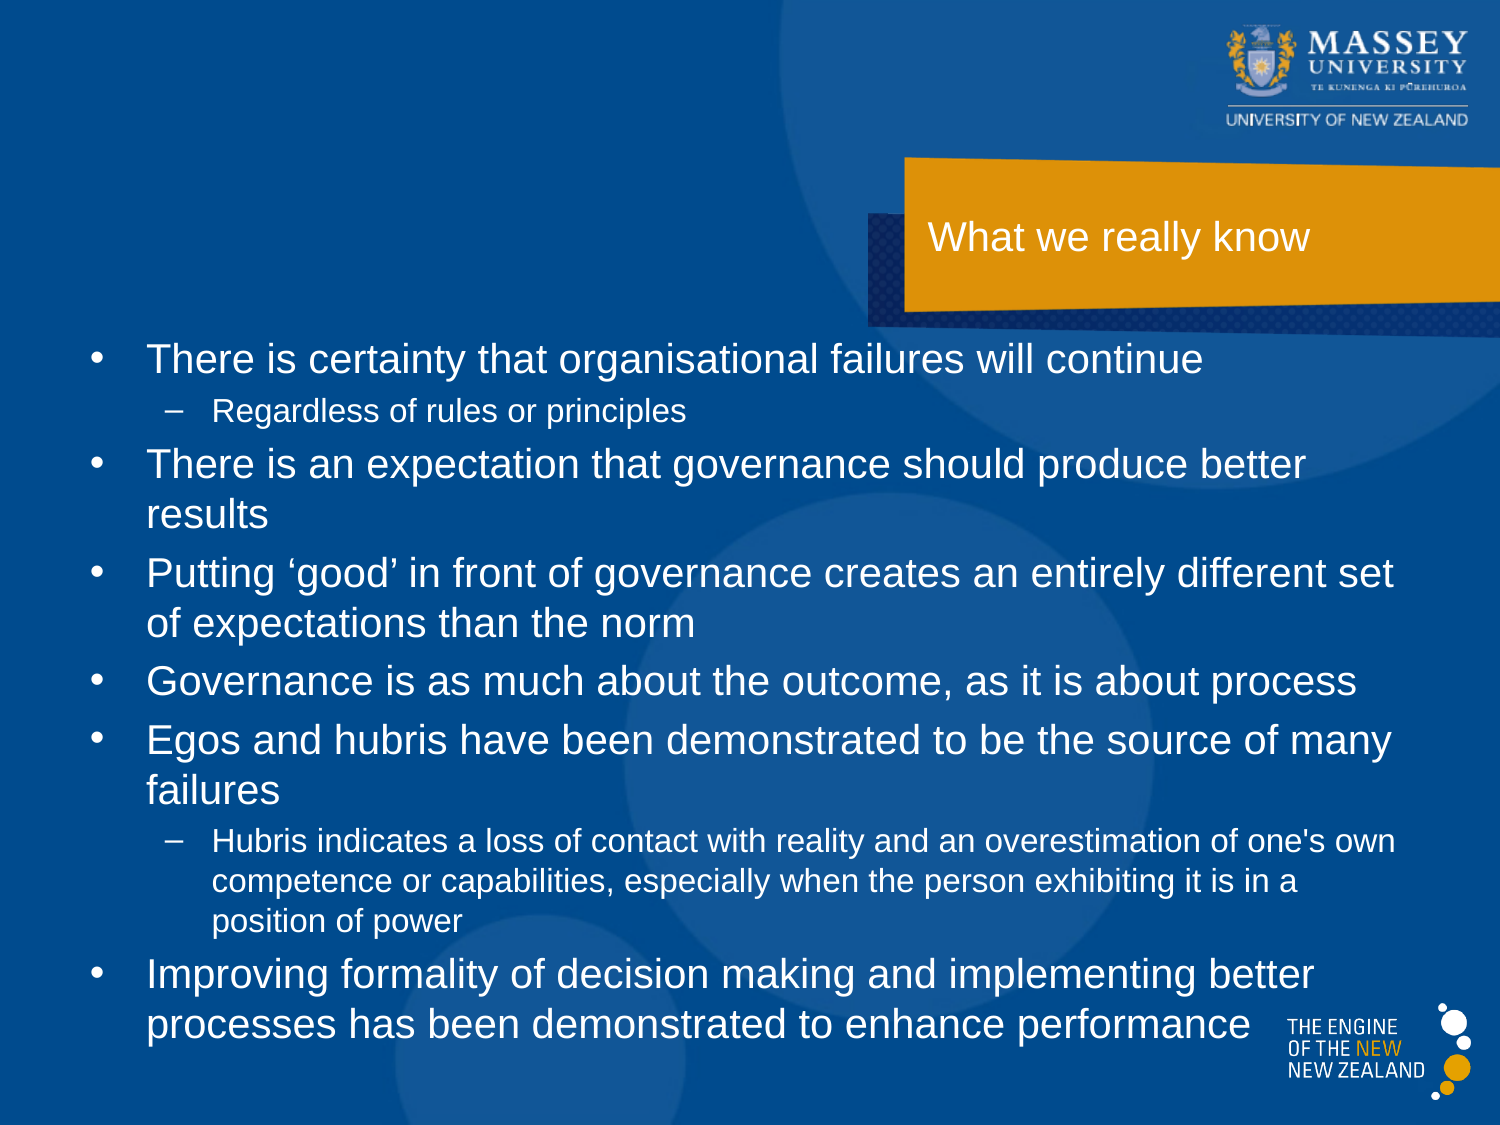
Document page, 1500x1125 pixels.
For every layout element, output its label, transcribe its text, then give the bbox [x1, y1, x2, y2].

picture [0, 0, 1500, 1125]
list There is certainty that organisational failures will continue Regardless of rules or principles There is an expectation that governance should produce better results Putting ‘good’ in front of governance creates an entirely different set of expectations than the norm Governance is as much about the outcome, as it is about process Egos and hubris have been demonstrated to be the source of many failures Hubris indicates a loss of contact with reality and an overestimation of one's own competence or capabilities, especially when the person exhibiting it is in a position of power Improving formality of decision making and implementing better processes has been demonstrated to enhance performance [75, 324, 1425, 988]
title What we really know [912, 170, 1450, 300]
